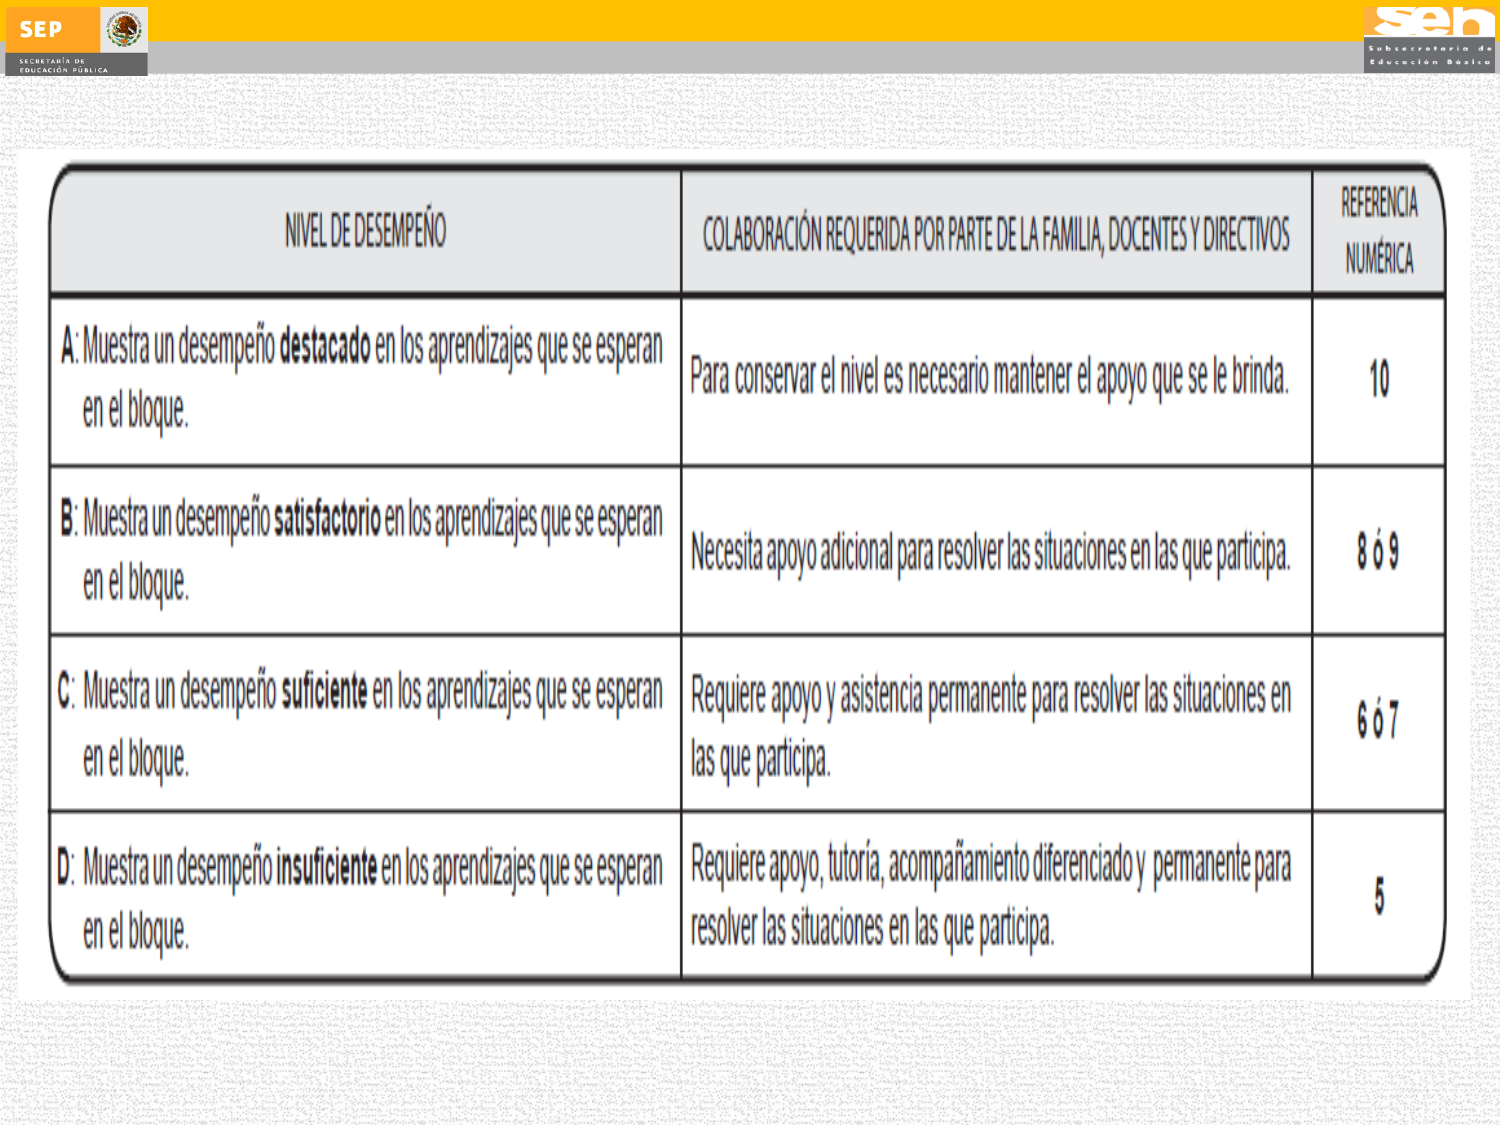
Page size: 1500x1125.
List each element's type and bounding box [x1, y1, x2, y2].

picture [17, 148, 1471, 1000]
picture [5, 7, 148, 76]
picture [1364, 7, 1495, 73]
